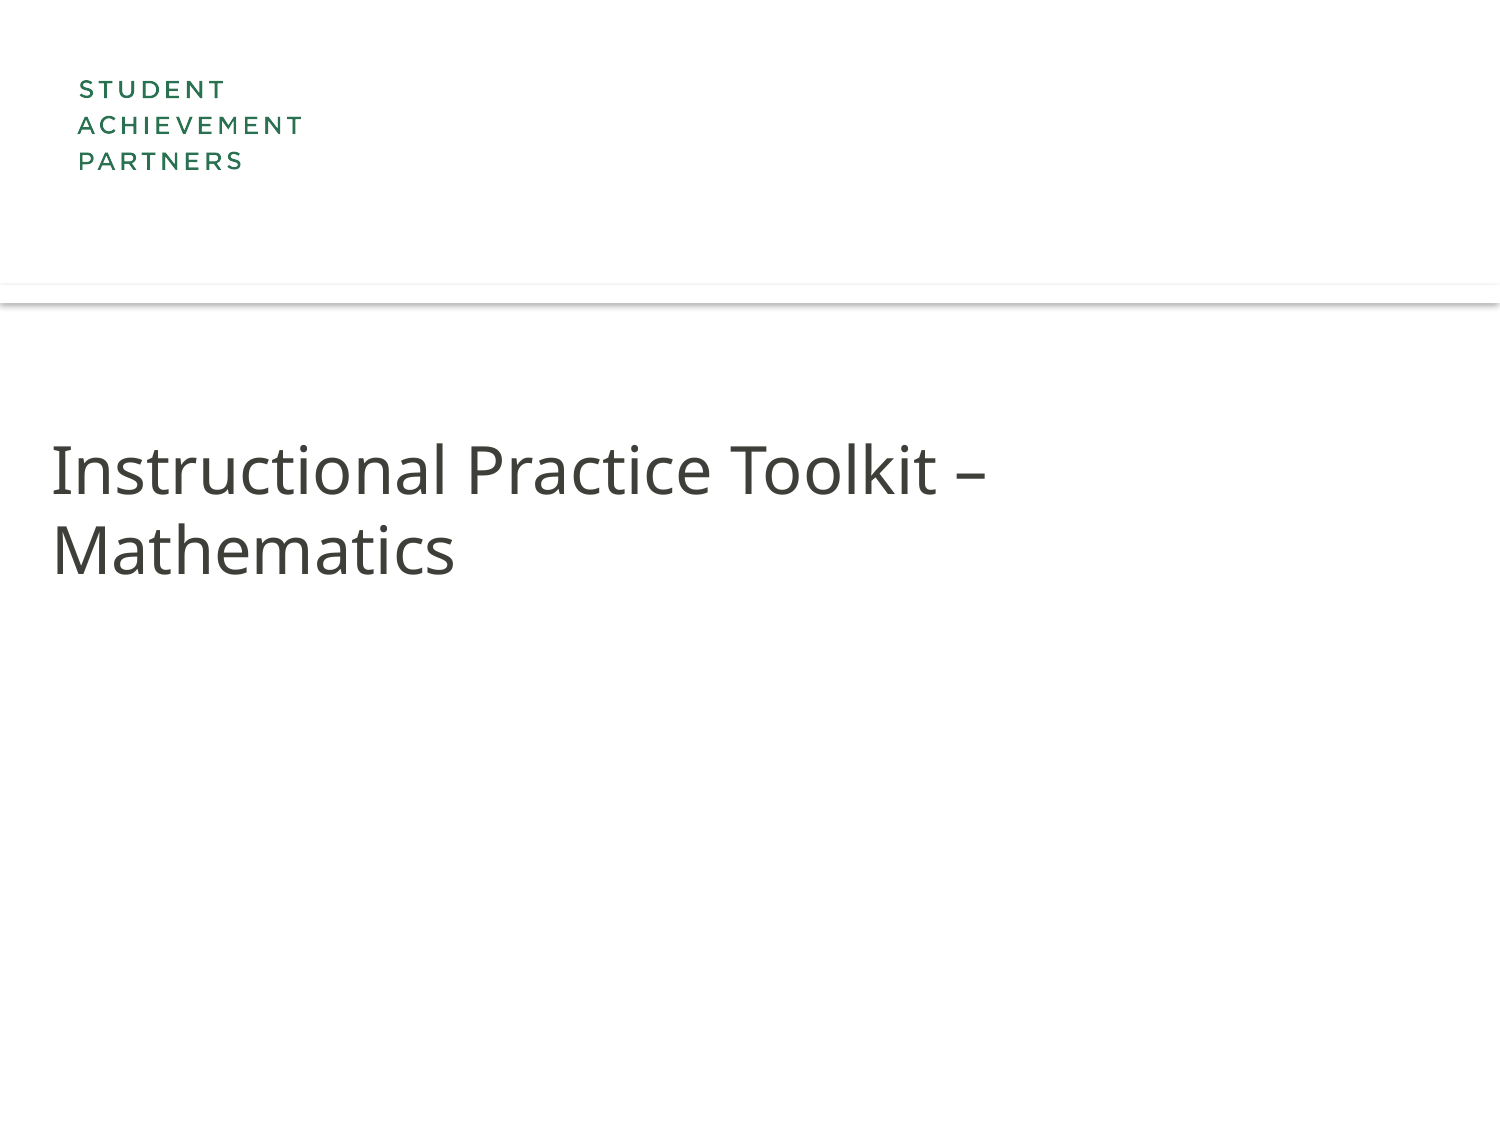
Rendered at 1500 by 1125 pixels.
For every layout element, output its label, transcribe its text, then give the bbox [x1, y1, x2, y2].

picture [77, 80, 301, 170]
title Instructional Practice Toolkit – Mathematics [35, 387, 1478, 629]
